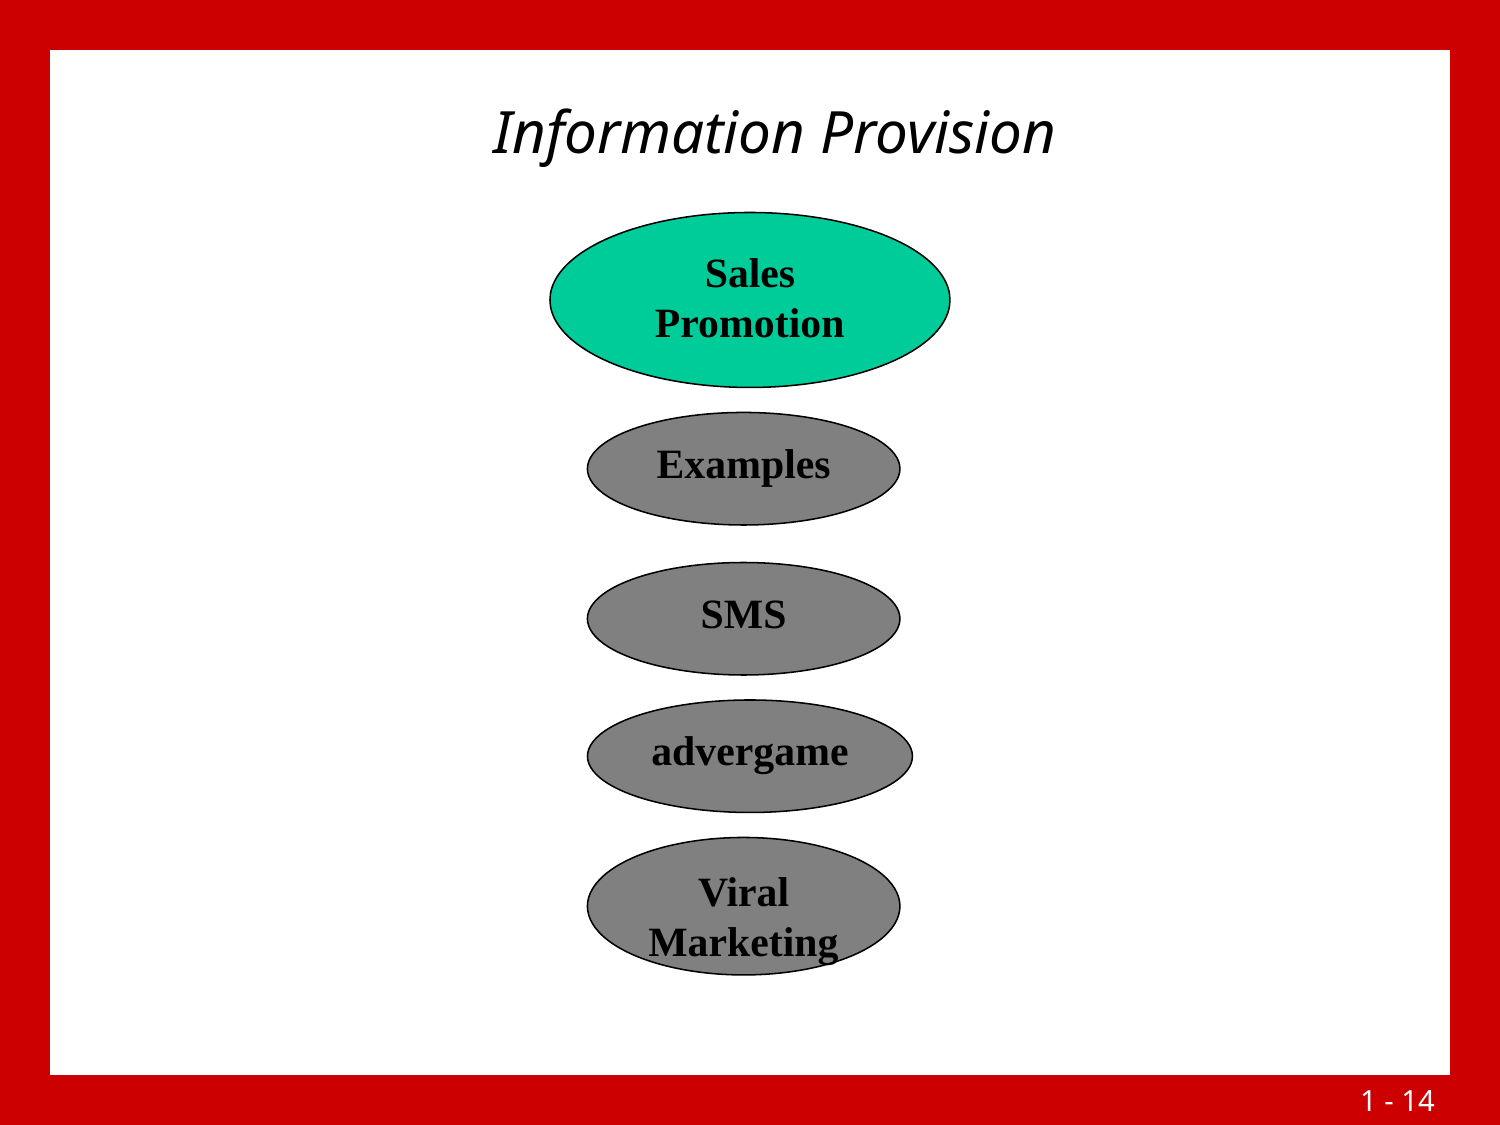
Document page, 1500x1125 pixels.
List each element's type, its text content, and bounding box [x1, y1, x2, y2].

text_box Information Provision [137, 87, 1413, 188]
text_box Examples [587, 412, 900, 526]
text_box Viral Marketing [587, 837, 900, 975]
text_box SMS [587, 562, 900, 676]
slide_number 1 - 13 [1137, 1074, 1451, 1125]
text_box advergame [587, 699, 913, 813]
text_box Sales Promotion [549, 212, 950, 388]
